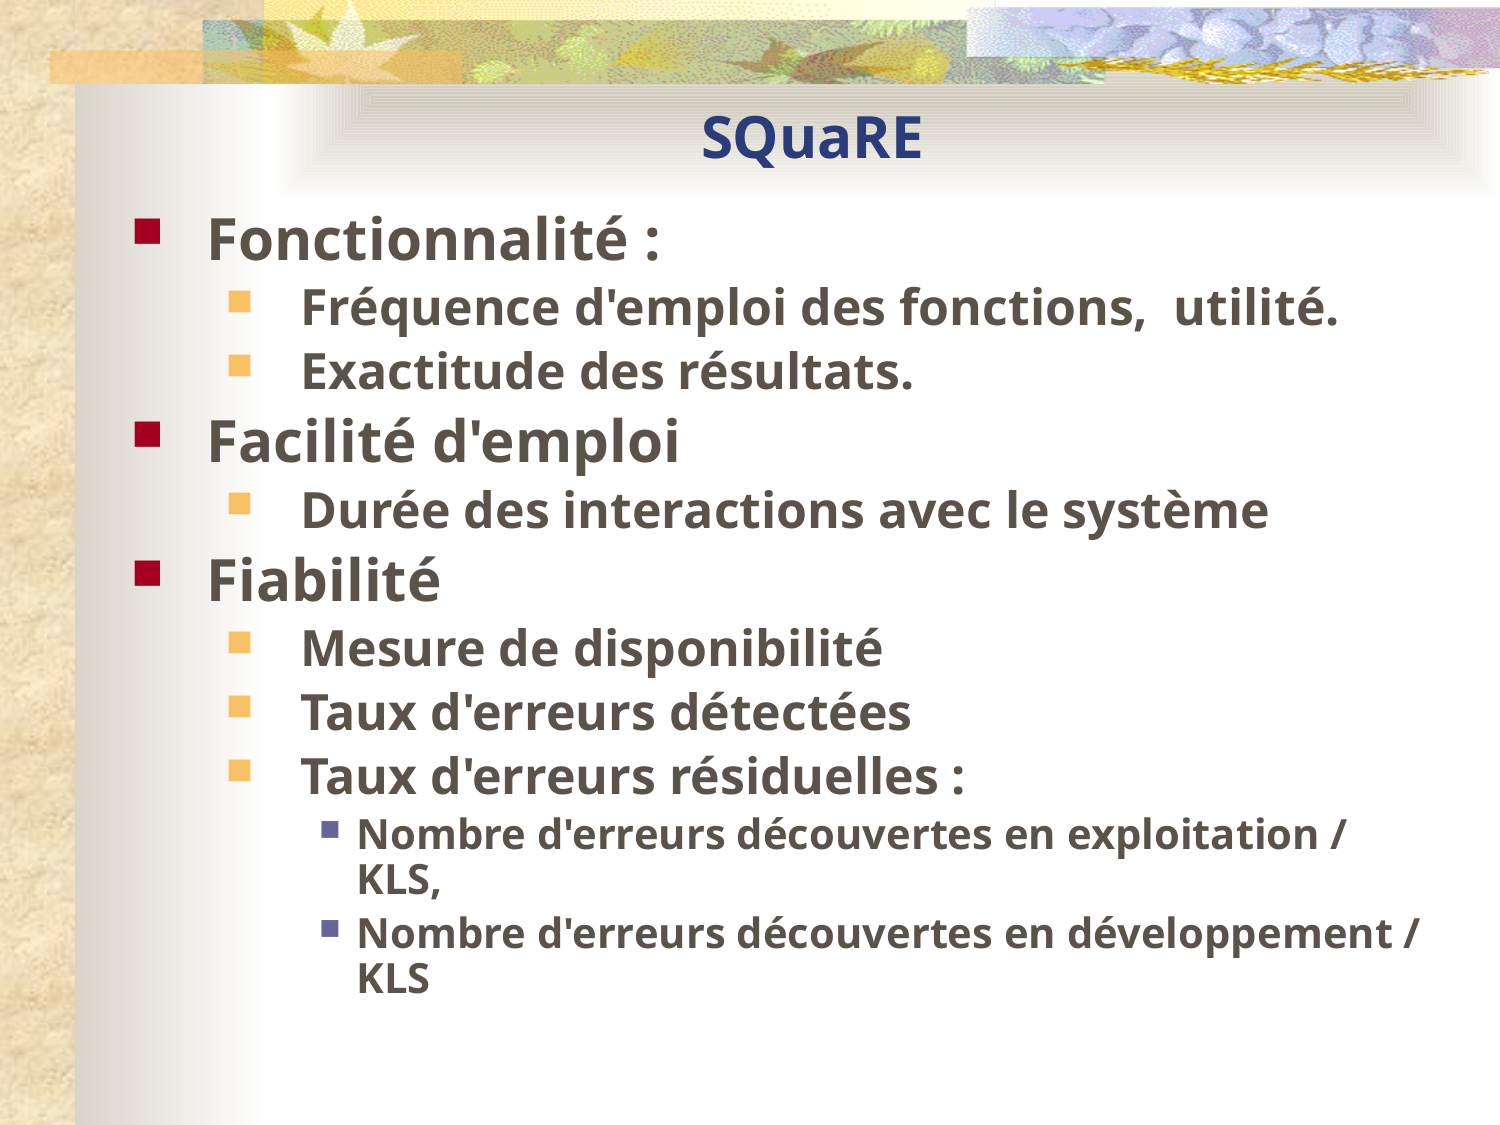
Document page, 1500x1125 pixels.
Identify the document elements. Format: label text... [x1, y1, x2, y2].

picture [0, 0, 1500, 1125]
list Fonctionnalité : Fréquence d'emploi des fonctions, utilité. Exactitude des résultats. Facilité d'emploi Durée des interactions avec le système Fiabilité Mesure de disponibilité Taux d'erreurs détectées Taux d'erreurs résiduelles : Nombre d'erreurs découvertes en exploitation / KLS, Nombre d'erreurs découvertes en développement / KLS [116, 201, 1454, 1033]
title SQuaRE [174, 89, 1451, 178]
